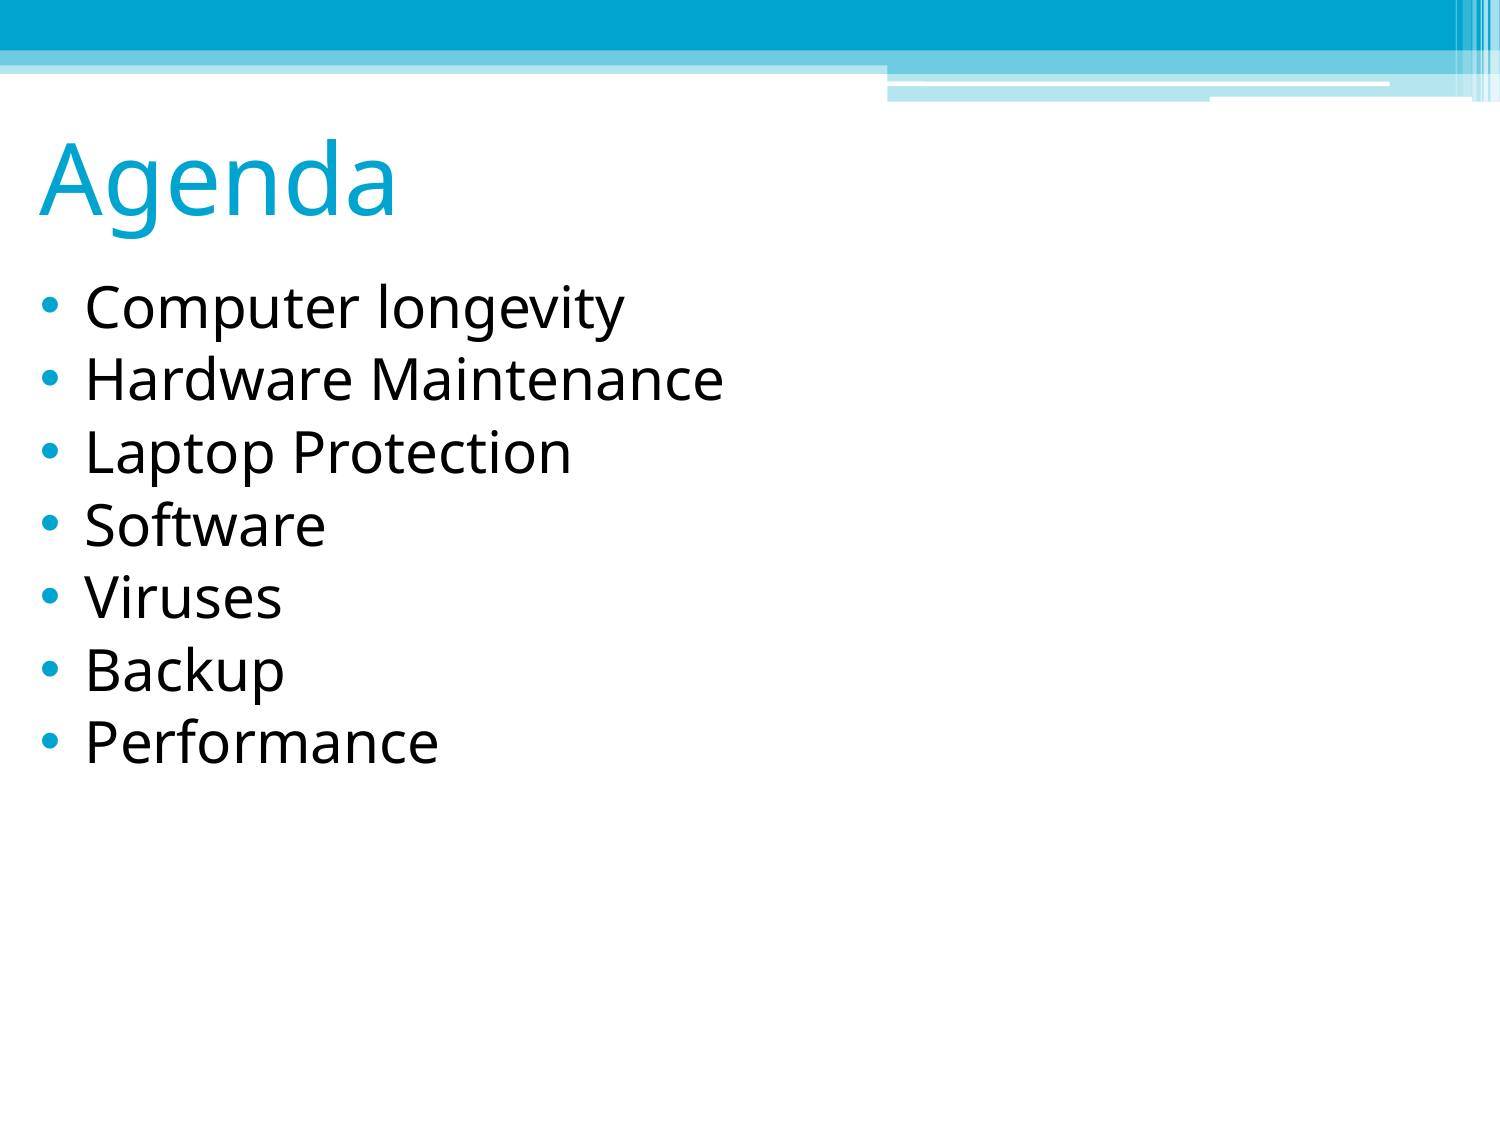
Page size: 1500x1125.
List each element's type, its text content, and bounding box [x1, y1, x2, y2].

title Agenda [24, 87, 1375, 263]
list Computer longevity Hardware Maintenance Laptop Protection Software Viruses Backup Performance [24, 262, 1413, 1125]
